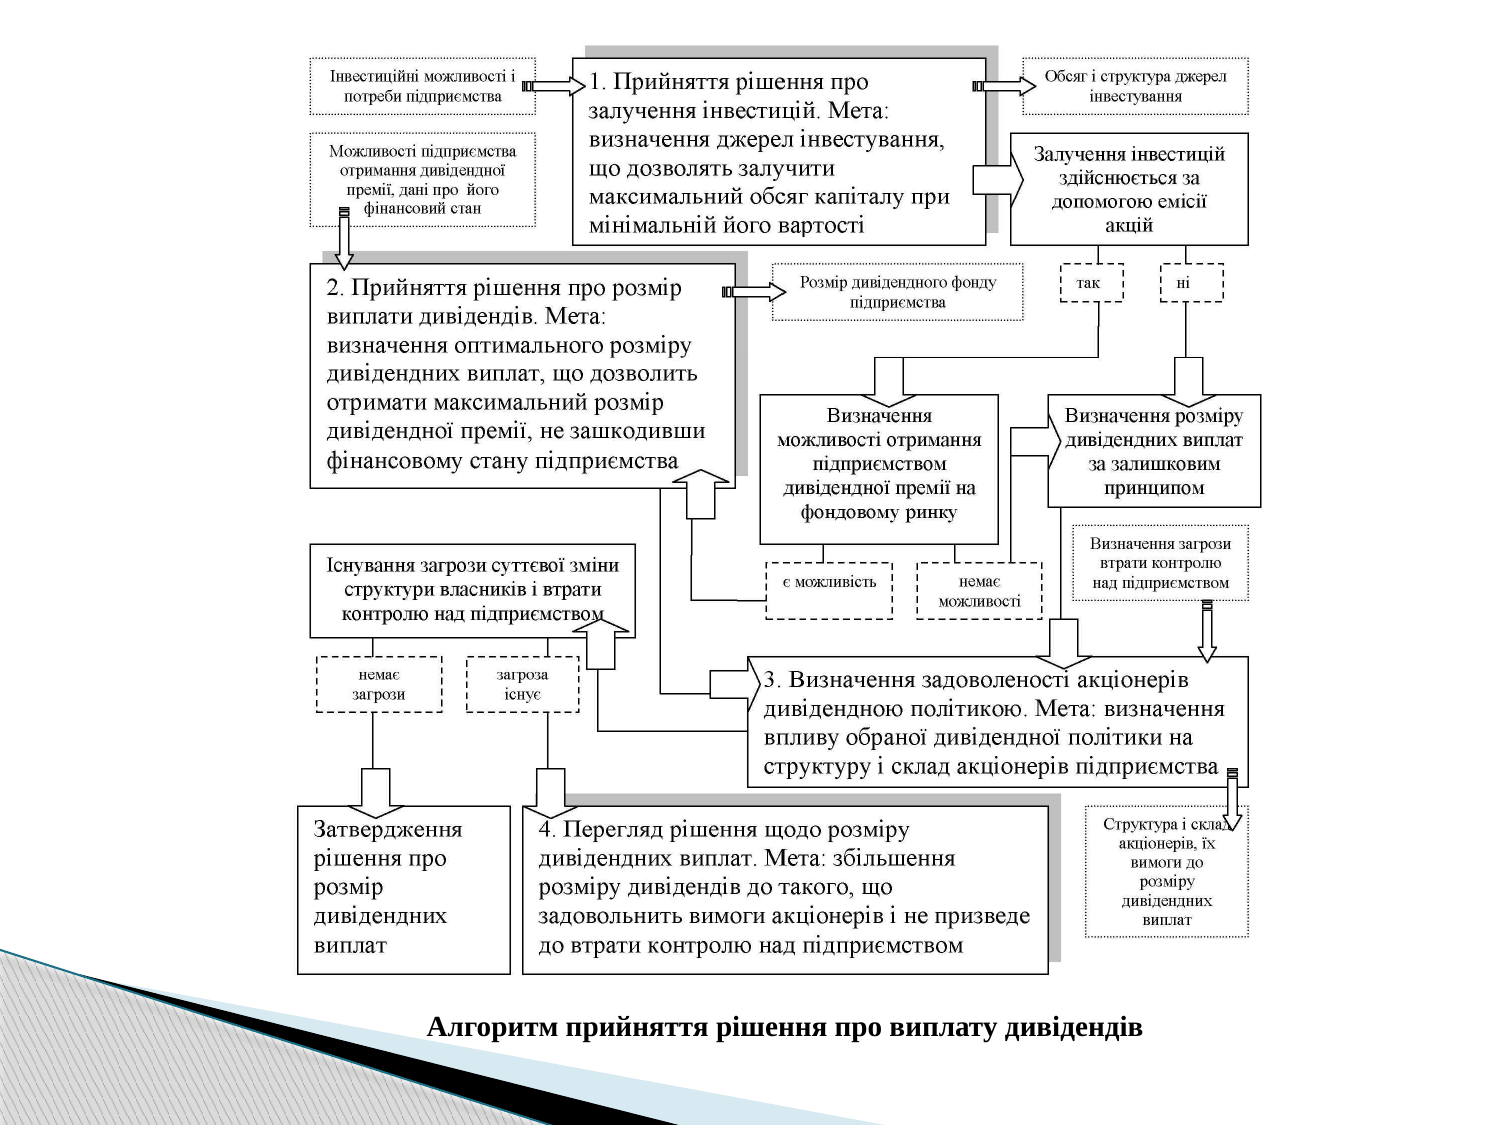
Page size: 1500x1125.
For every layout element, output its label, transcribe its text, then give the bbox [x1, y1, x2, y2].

picture [289, 42, 1276, 989]
text_box Алгоритм прийняття рішення про виплату дивідендів [324, 1001, 1247, 1050]
